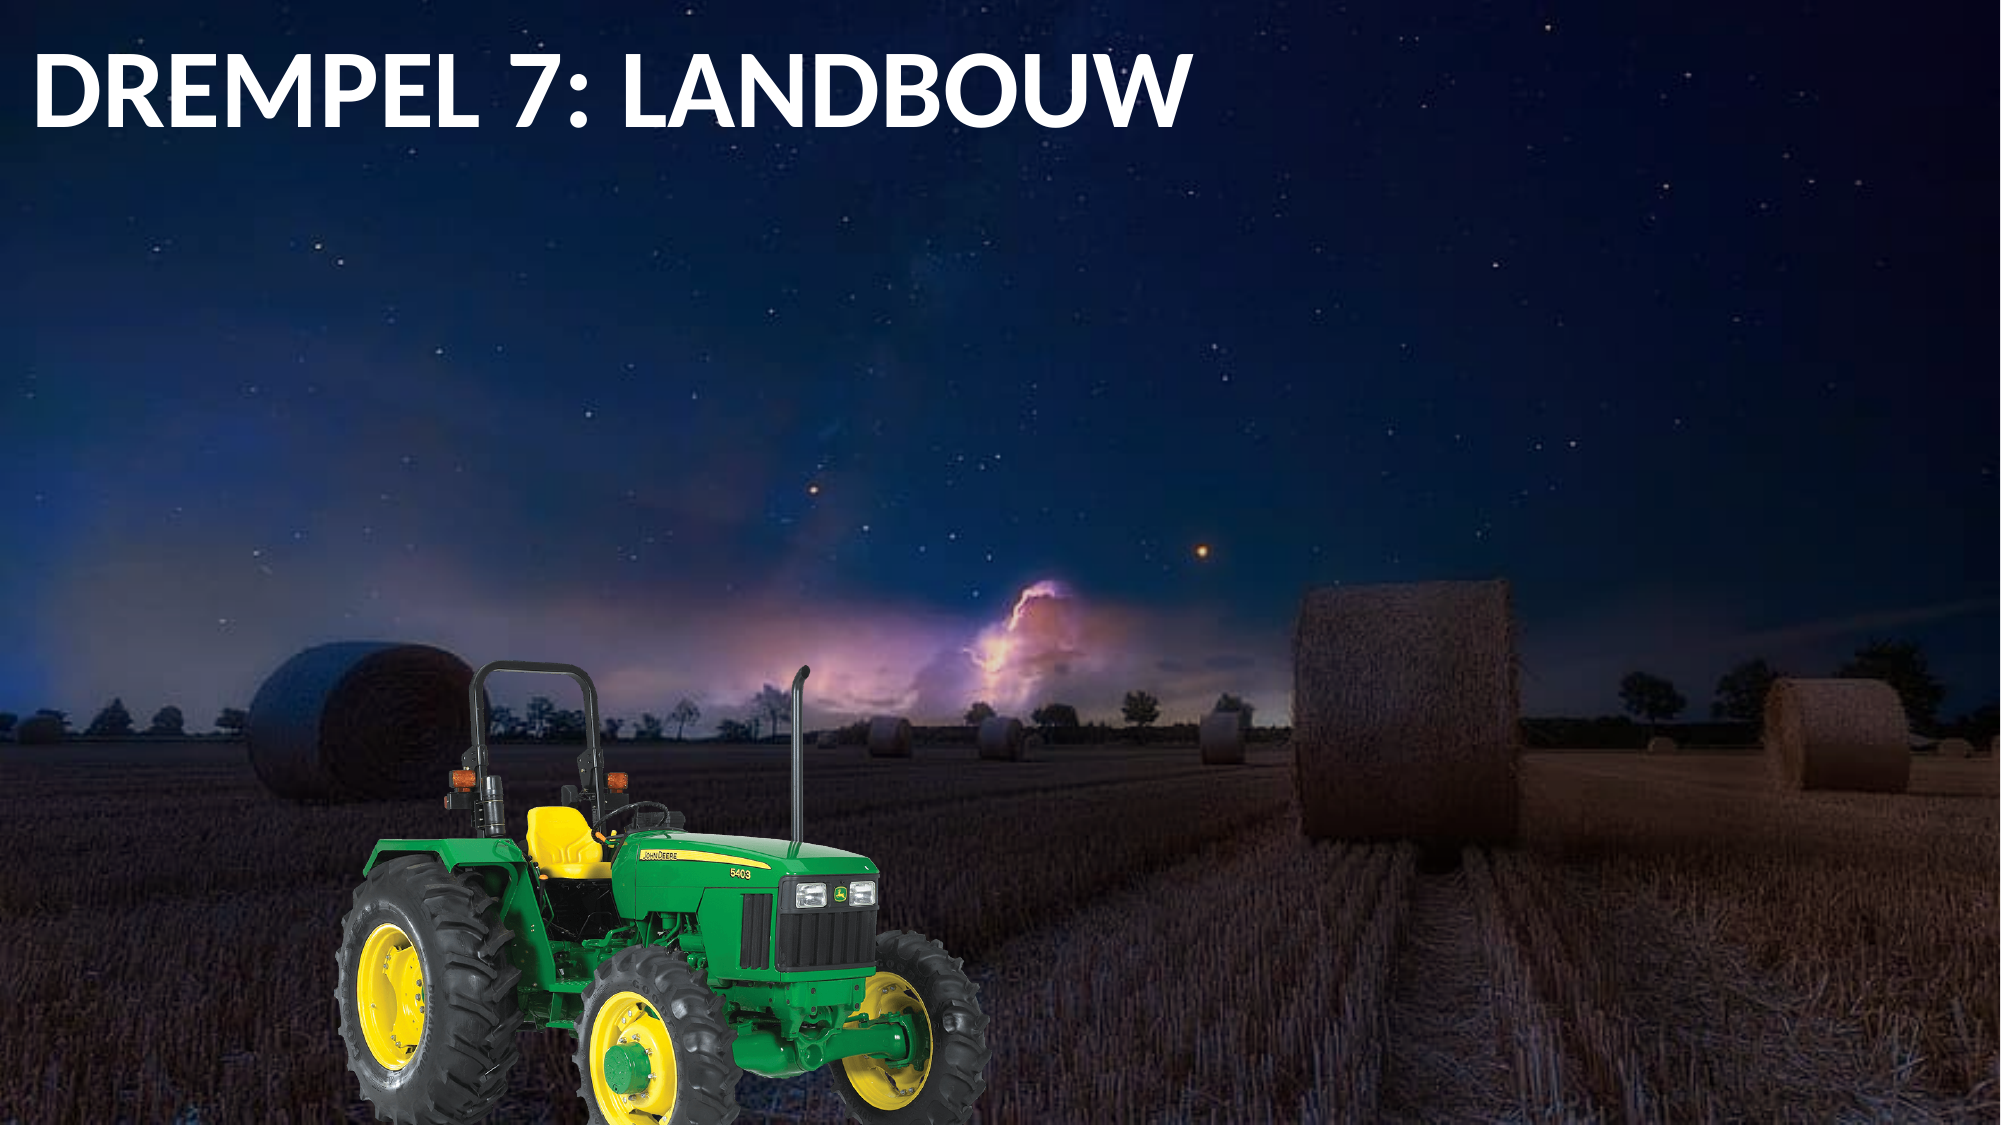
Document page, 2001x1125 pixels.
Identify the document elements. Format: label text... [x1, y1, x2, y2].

subtitle DREMPEL 7: LANDBOUW [16, 23, 1517, 295]
picture [0, 0, 2001, 1125]
